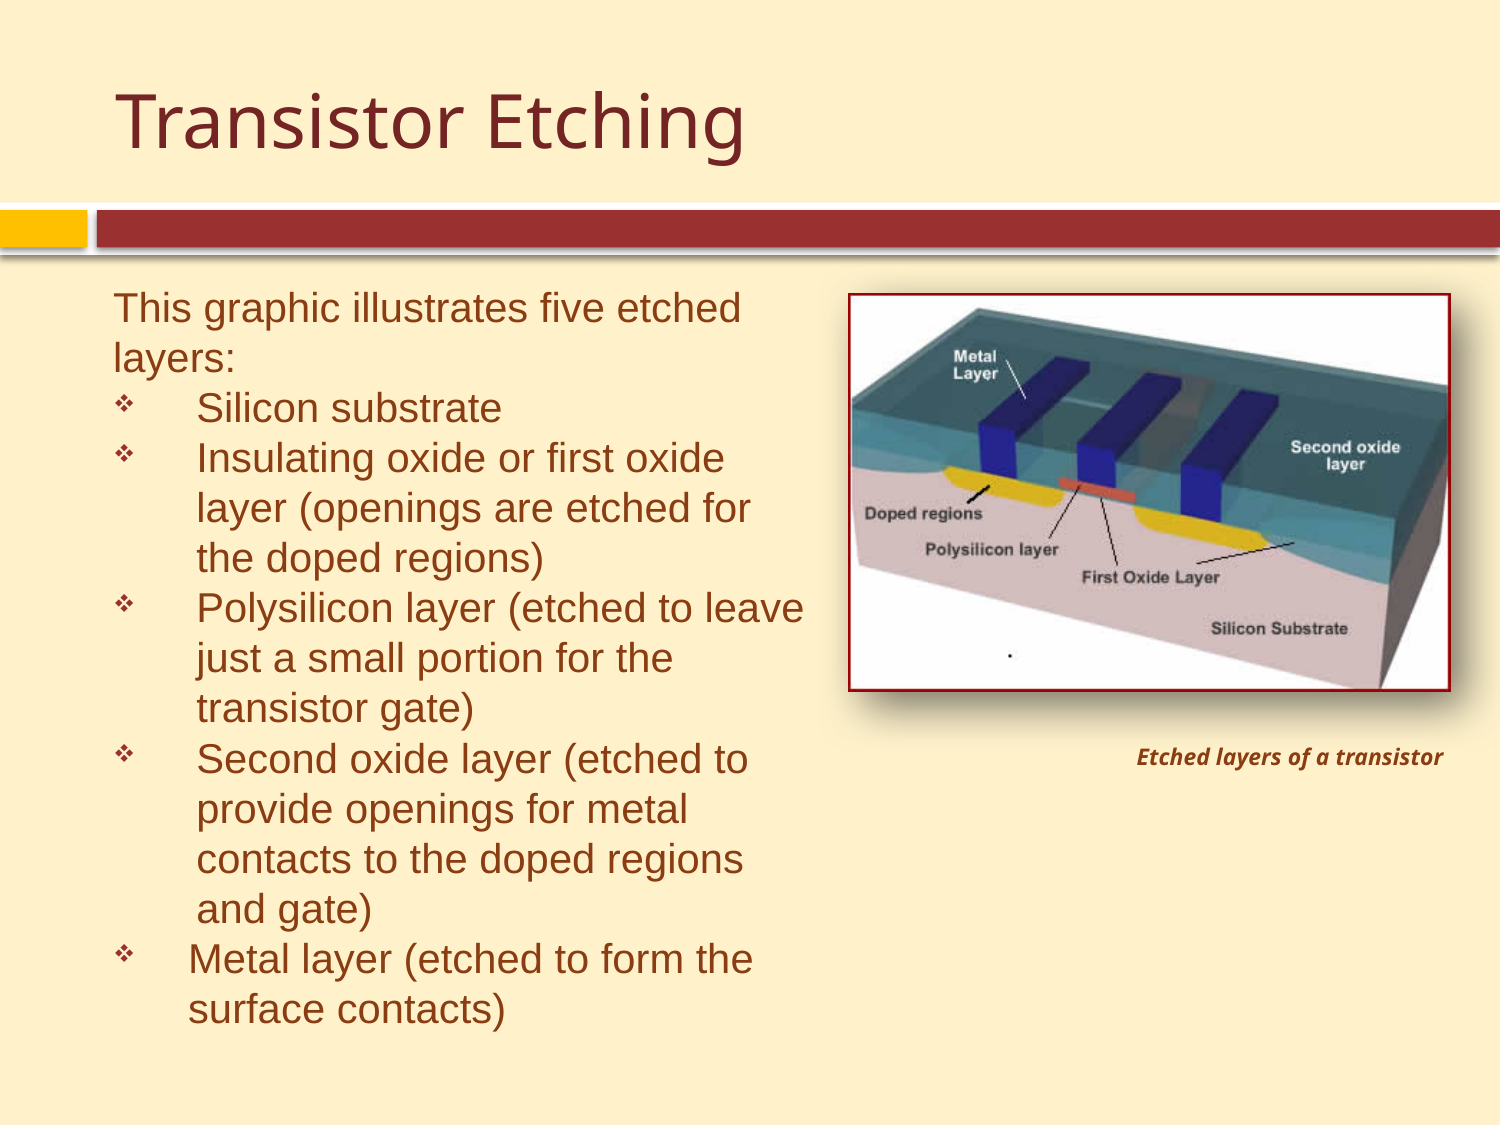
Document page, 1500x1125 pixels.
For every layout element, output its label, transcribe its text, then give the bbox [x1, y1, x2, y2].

text_box Etched layers of a transistor [1114, 734, 1459, 778]
title Transistor Etching [100, 37, 1438, 200]
picture [847, 292, 1452, 693]
text_box This graphic illustrates five etched layers: Silicon substrate Insulating oxide or first oxide layer (openings are etched for the doped regions) Polysilicon layer (etched to leave just a small portion for the transistor gate) Second oxide layer (etched to provide openings for metal contacts to the doped regions and gate) Metal layer (etched to form the surface contacts) [98, 273, 823, 1039]
